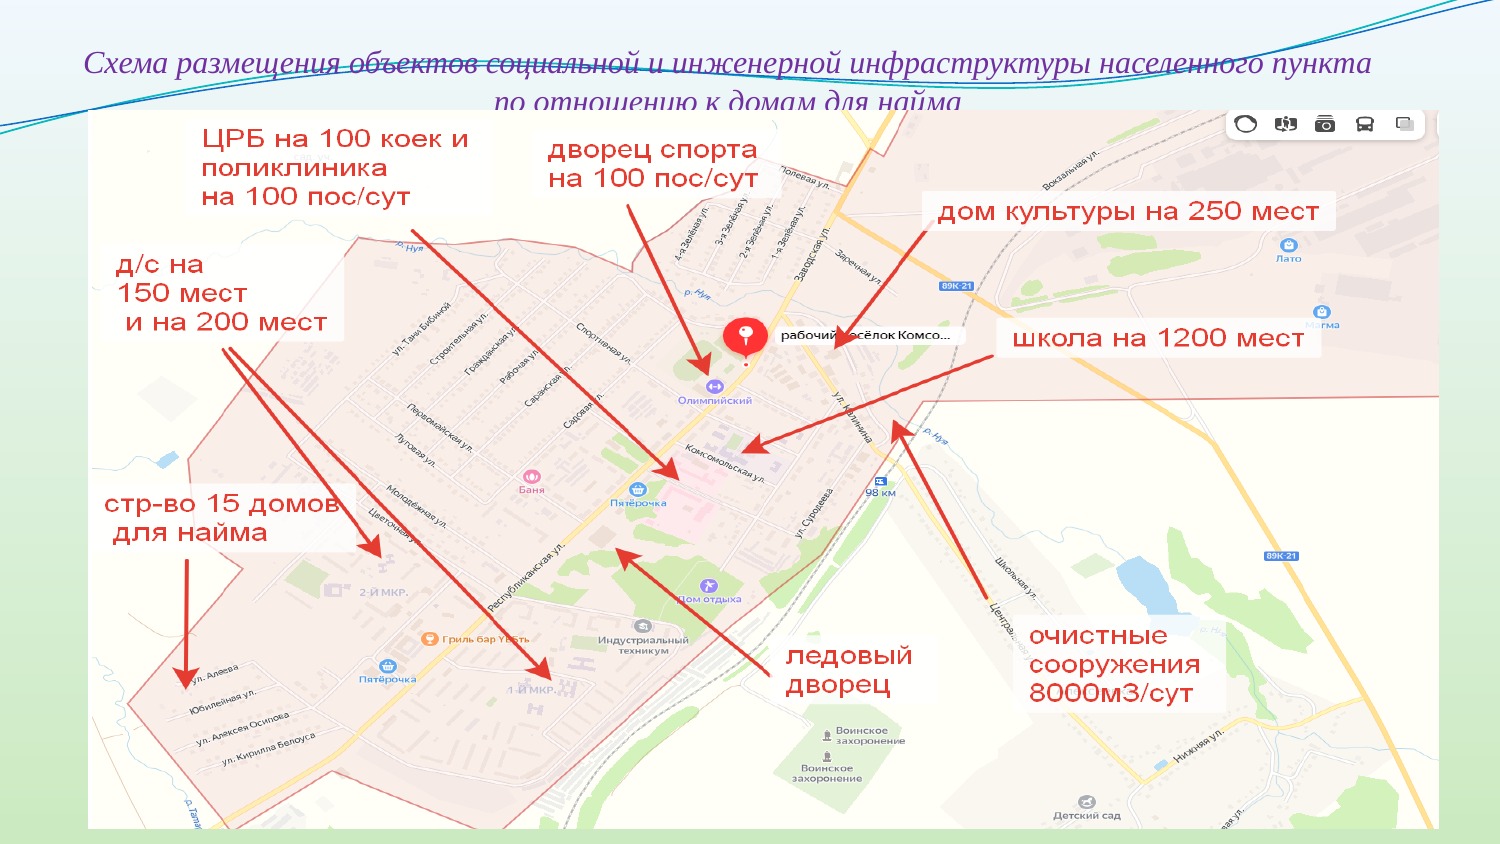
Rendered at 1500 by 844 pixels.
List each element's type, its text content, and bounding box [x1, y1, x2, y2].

list Схема размещения объектов социальной и инженерной инфраструктуры населенного пункта по отношению к домам для найма [53, 34, 1404, 127]
picture [88, 110, 1439, 830]
